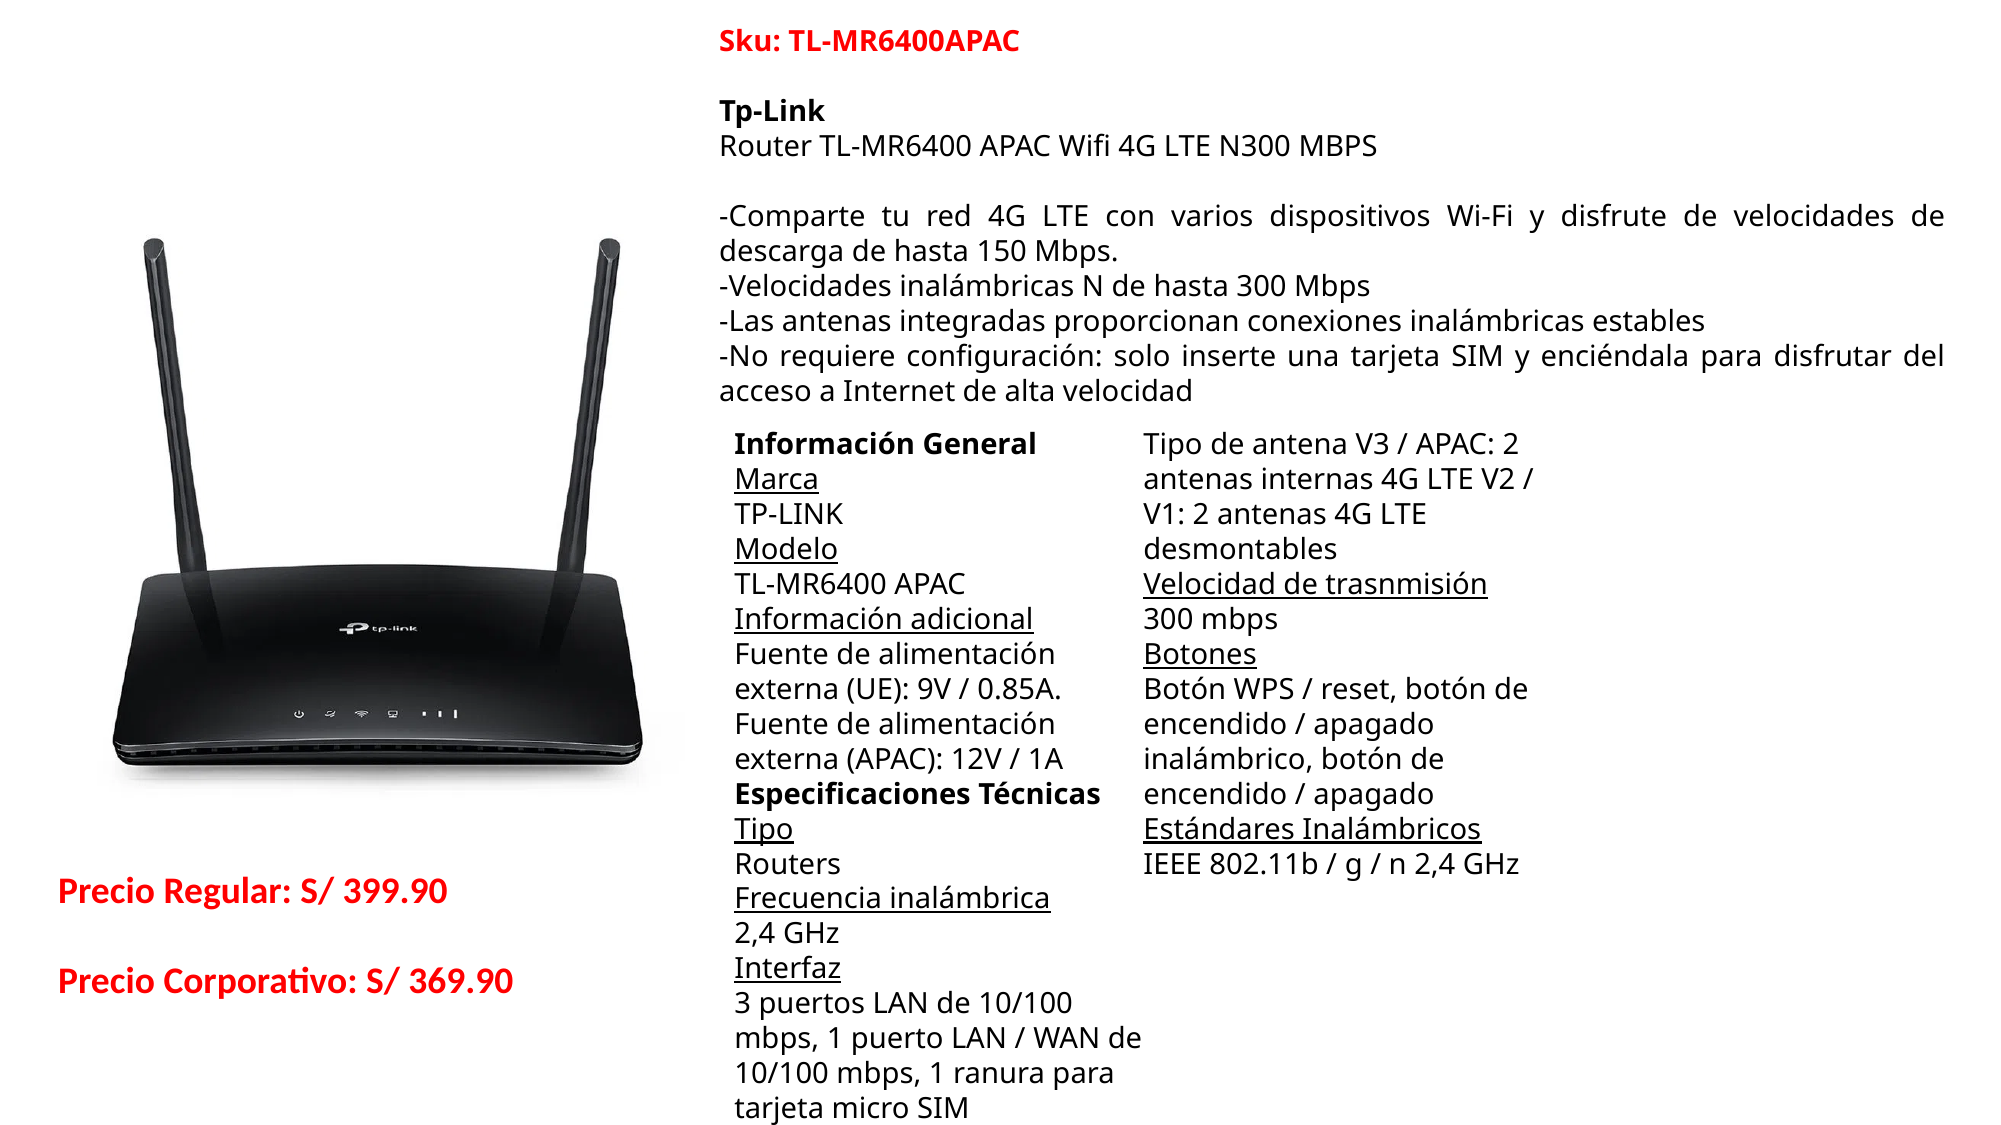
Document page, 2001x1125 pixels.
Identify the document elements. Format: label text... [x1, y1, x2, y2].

text_box Información General Marca TP-LINK Modelo TL-MR6400 APAC Información adicional Fuente de alimentación externa (UE): 9V / 0.85A. Fuente de alimentación externa (APAC): 12V / 1A Especificaciones Técnicas Tipo Routers Frecuencia inalámbrica 2,4 GHz Interfaz 3 puertos LAN de 10/100 mbps, 1 puerto LAN / WAN de 10/100 mbps, 1 ranura para tarjeta micro SIM Características de antena Tipo de antena V3 / APAC: 2 antenas internas 4G LTE V2 / V1: 2 antenas 4G LTE desmontables Velocidad de trasnmisión 300 mbps Botones Botón WPS / reset, botón de encendido / apagado inalámbrico, botón de encendido / apagado Estándares Inalámbricos IEEE 802.11b / g / n 2,4 GHz [719, 417, 1977, 1125]
text_box Precio Regular: S/ 399.90 Precio Corporativo: S/ 369.90 [43, 858, 705, 1009]
picture [72, 197, 685, 810]
text_box Sku: TL-MR6400APAC Tp-Link Router TL-MR6400 APAC Wifi 4G LTE N300 MBPS -Comparte tu red 4G LTE con varios dispositivos Wi-Fi y disfrute de velocidades de descarga de hasta 150 Mbps. -Velocidades inalámbricas N de hasta 300 Mbps -Las antenas integradas proporcionan conexiones inalámbricas estables -No requiere configuración: solo inserte una tarjeta SIM y enciéndala para disfrutar del acceso a Internet de alta velocidad [704, 15, 1961, 460]
